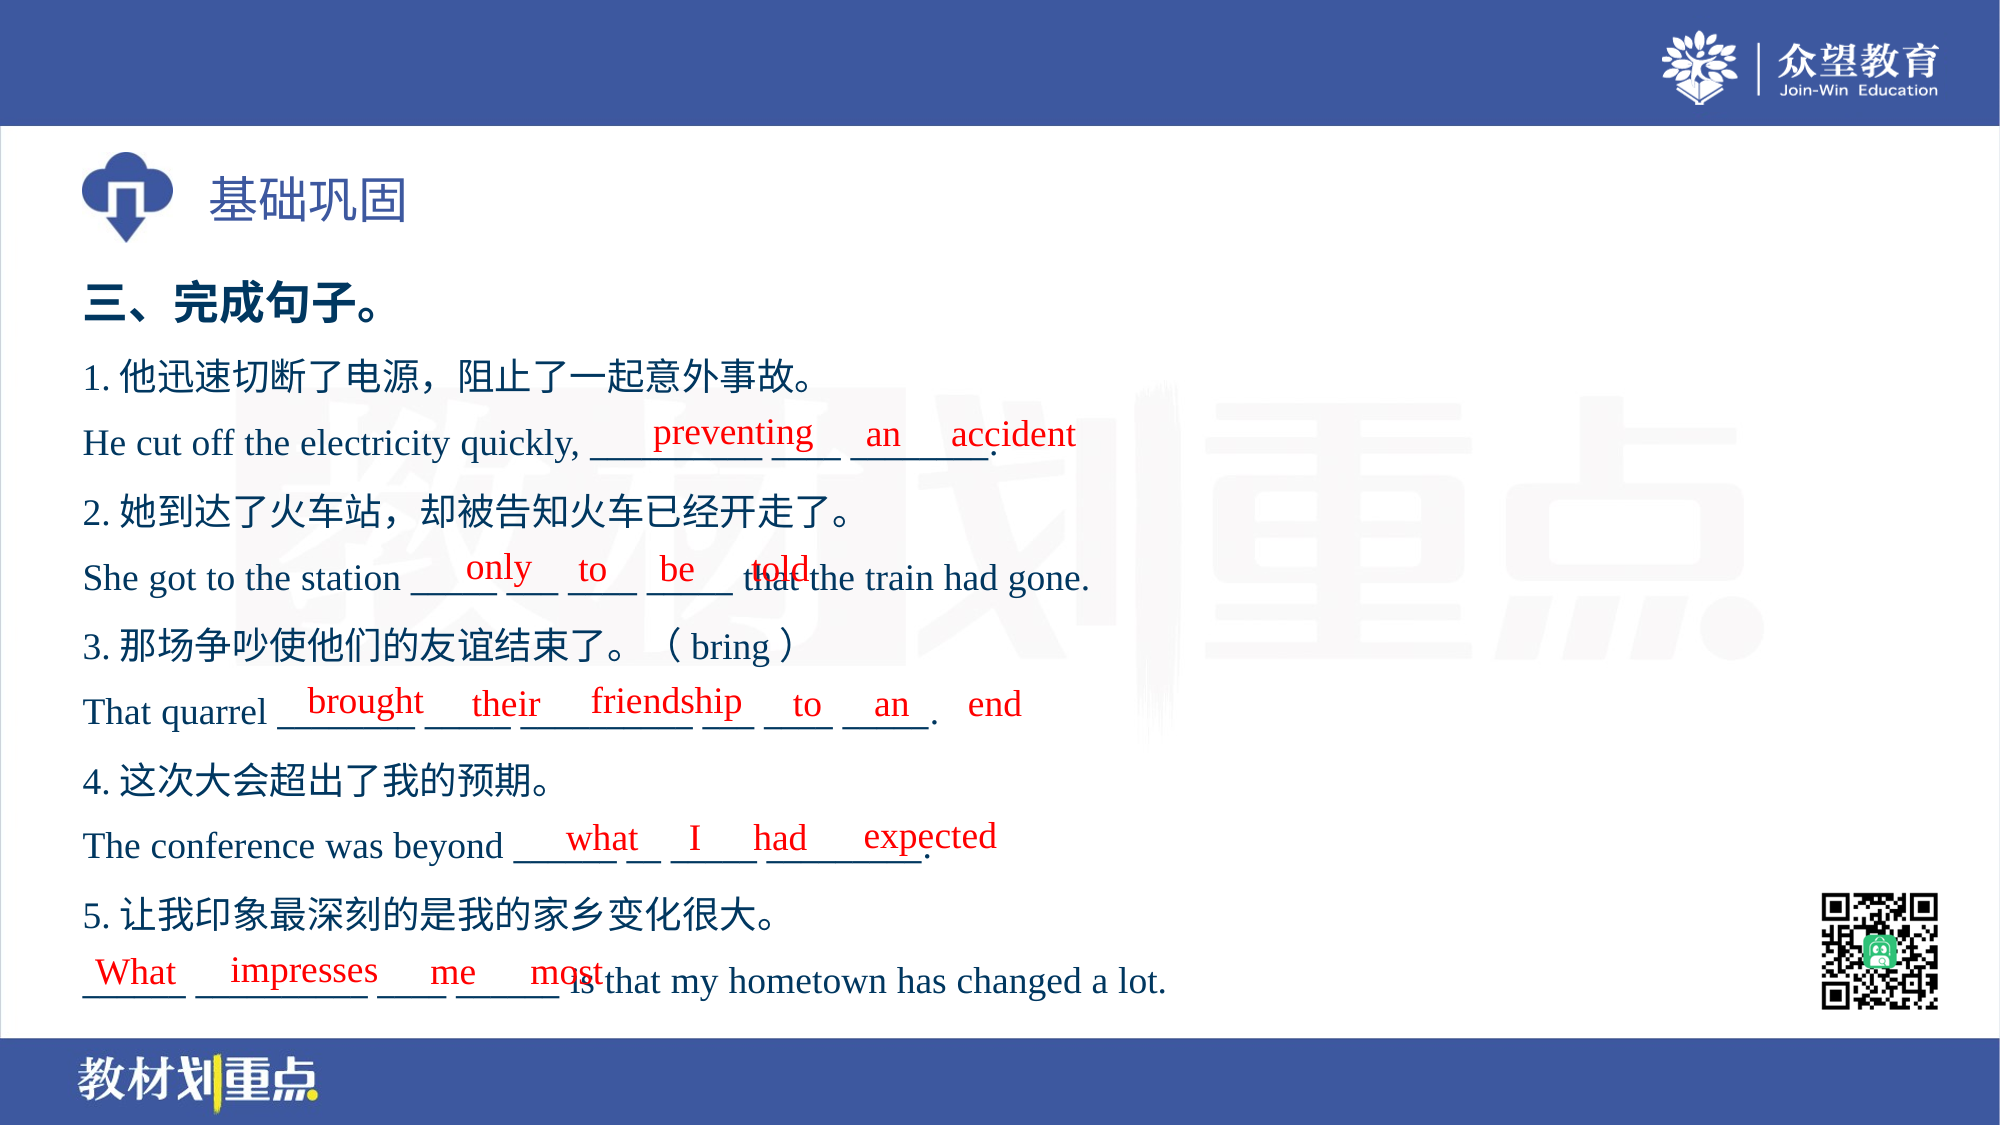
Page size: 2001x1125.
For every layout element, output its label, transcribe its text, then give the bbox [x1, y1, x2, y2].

text_box only [452, 522, 547, 581]
text_box most [516, 927, 617, 986]
text_box preventing [639, 387, 828, 446]
text_box accident [937, 389, 1090, 448]
picture [0, 0, 2000, 1125]
text_box 5.让我印象最深刻的是我的家乡变化很大。 ______ __________ ____ ______ is that my hometown has changed a lot. [82, 867, 1817, 994]
text_box I [675, 793, 715, 852]
text_box their [458, 658, 555, 717]
text_box 三、完成句子。 [82, 247, 1817, 329]
text_box 4.这次大会超出了我的预期。 The conference was beyond ______ __ _____ _________. [82, 733, 1817, 860]
text_box brought [293, 656, 438, 715]
text_box an [852, 389, 915, 448]
text_box What [81, 927, 190, 986]
text_box me [416, 927, 490, 986]
text_box be [645, 524, 709, 583]
text_box told [737, 524, 824, 583]
text_box end [954, 658, 1036, 717]
text_box impresses [216, 925, 392, 984]
text_box 1.他迅速切断了电源，阻止了一起意外事故。 He cut off the electricity quickly, __________ ____ ________. [82, 329, 1817, 456]
text_box friendship [577, 656, 757, 715]
text_box expected [850, 791, 1011, 850]
text_box an [860, 658, 924, 717]
text_box had [739, 793, 822, 852]
text_box to [779, 658, 836, 717]
text_box to [564, 524, 622, 583]
text_box 2.她到达了火车站，却被告知火车已经开走了。 She got to the station _____ ___ ____ _____ that the train had gone. [82, 464, 1817, 591]
text_box what [552, 793, 653, 852]
text_box 3.那场争吵使他们的友谊结束了。（bring） That quarrel ________ _____ __________ ___ ____ _____. [82, 598, 1817, 725]
